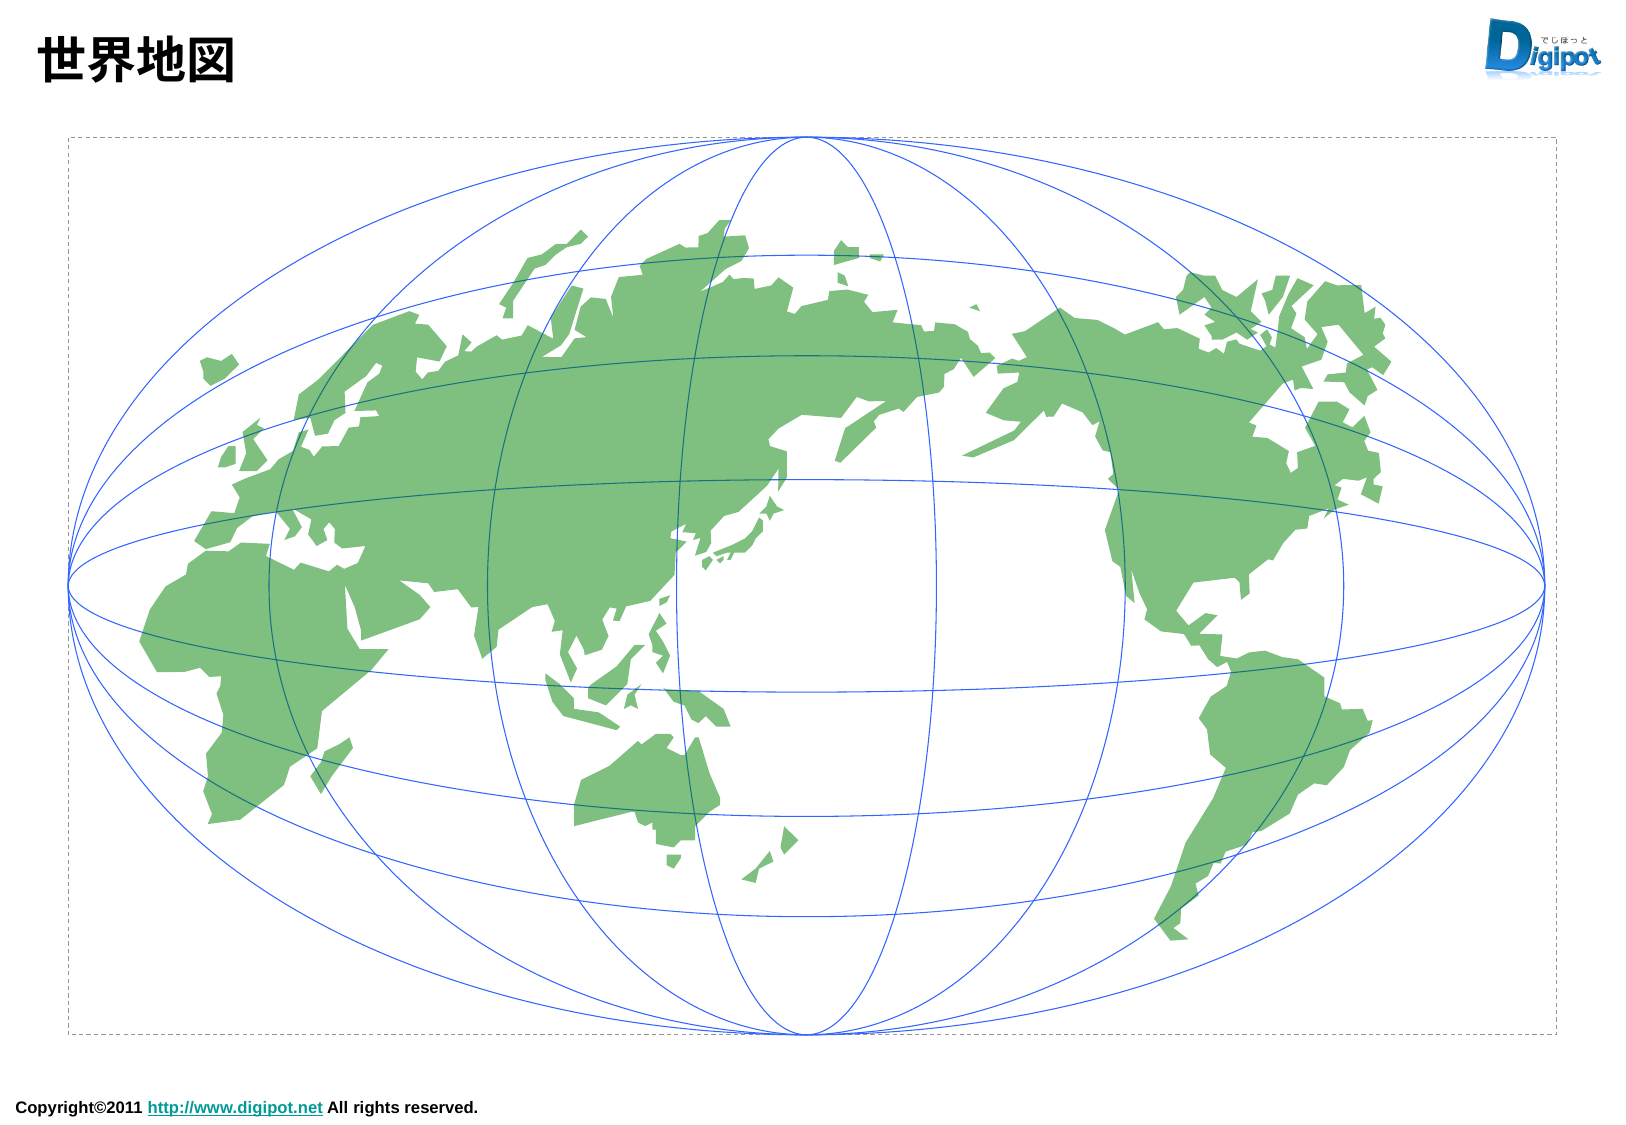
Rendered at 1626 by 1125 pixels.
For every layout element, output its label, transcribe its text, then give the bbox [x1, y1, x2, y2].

title 世界地図 [21, 19, 881, 98]
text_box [68, 137, 1545, 1035]
picture [1485, 18, 1602, 82]
